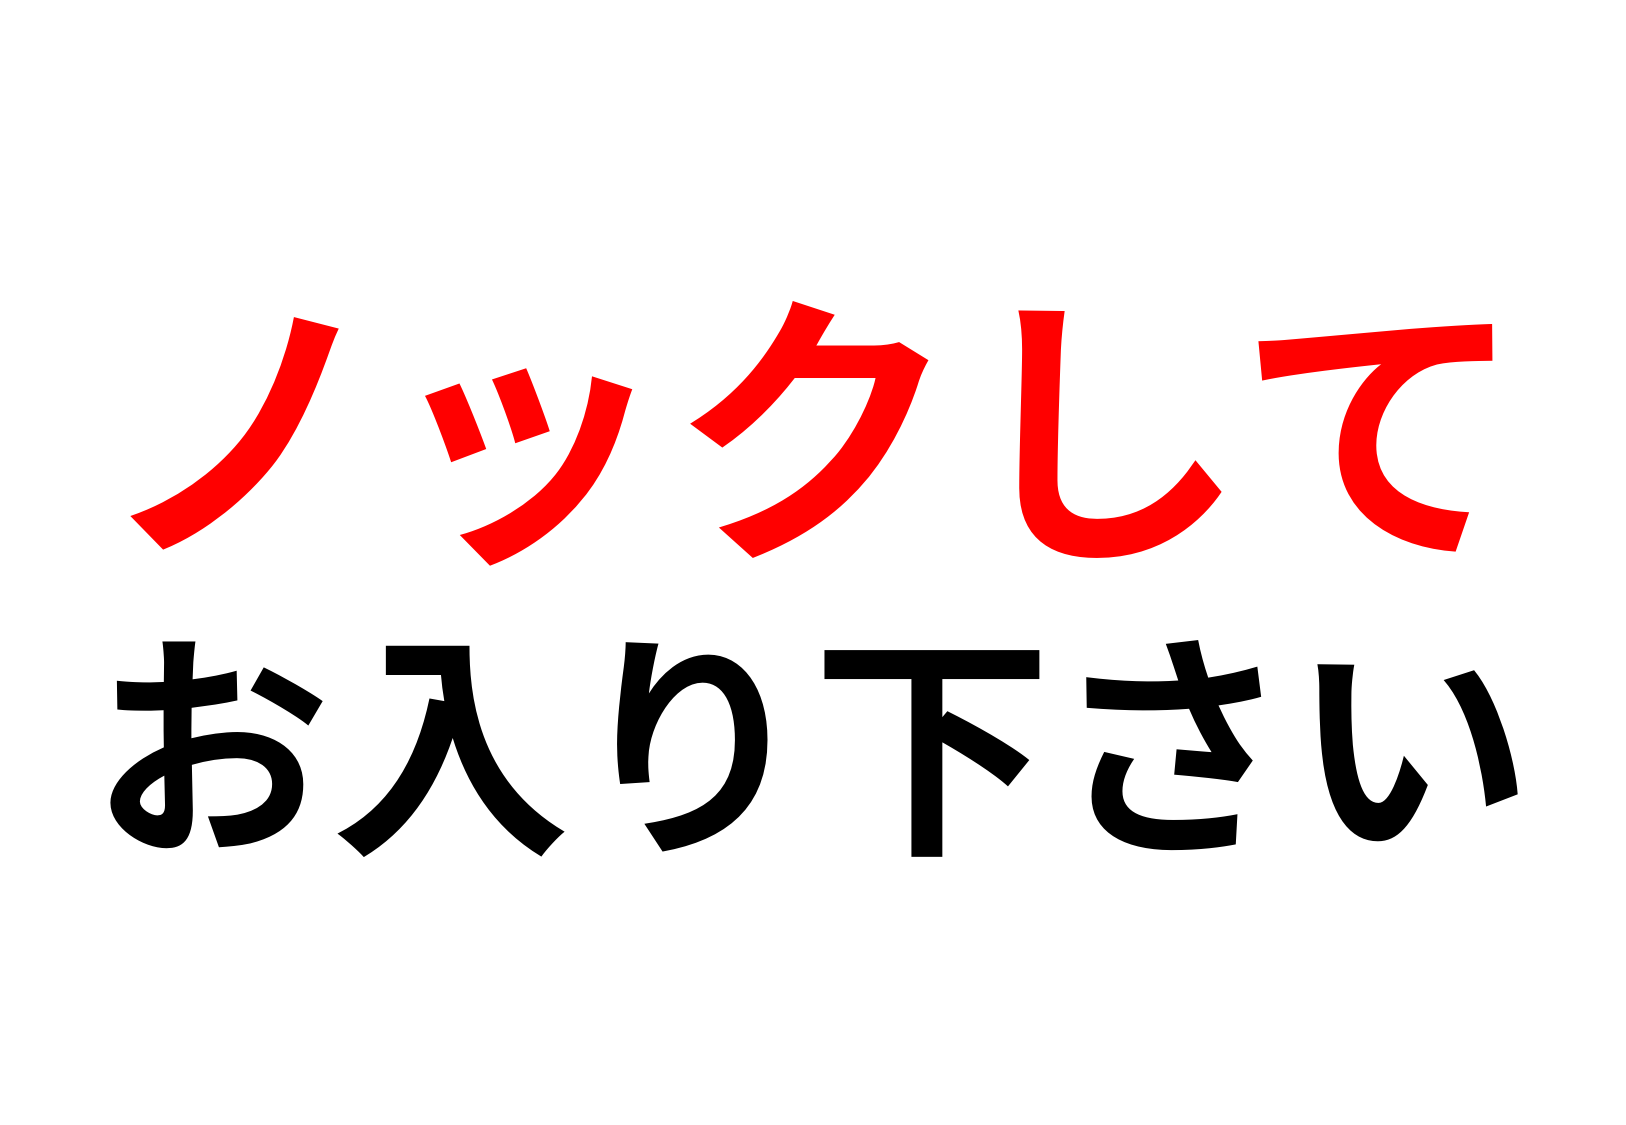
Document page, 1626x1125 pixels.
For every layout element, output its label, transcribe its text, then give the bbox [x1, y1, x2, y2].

text_box ノックして お入り下さい [0, 244, 1625, 892]
